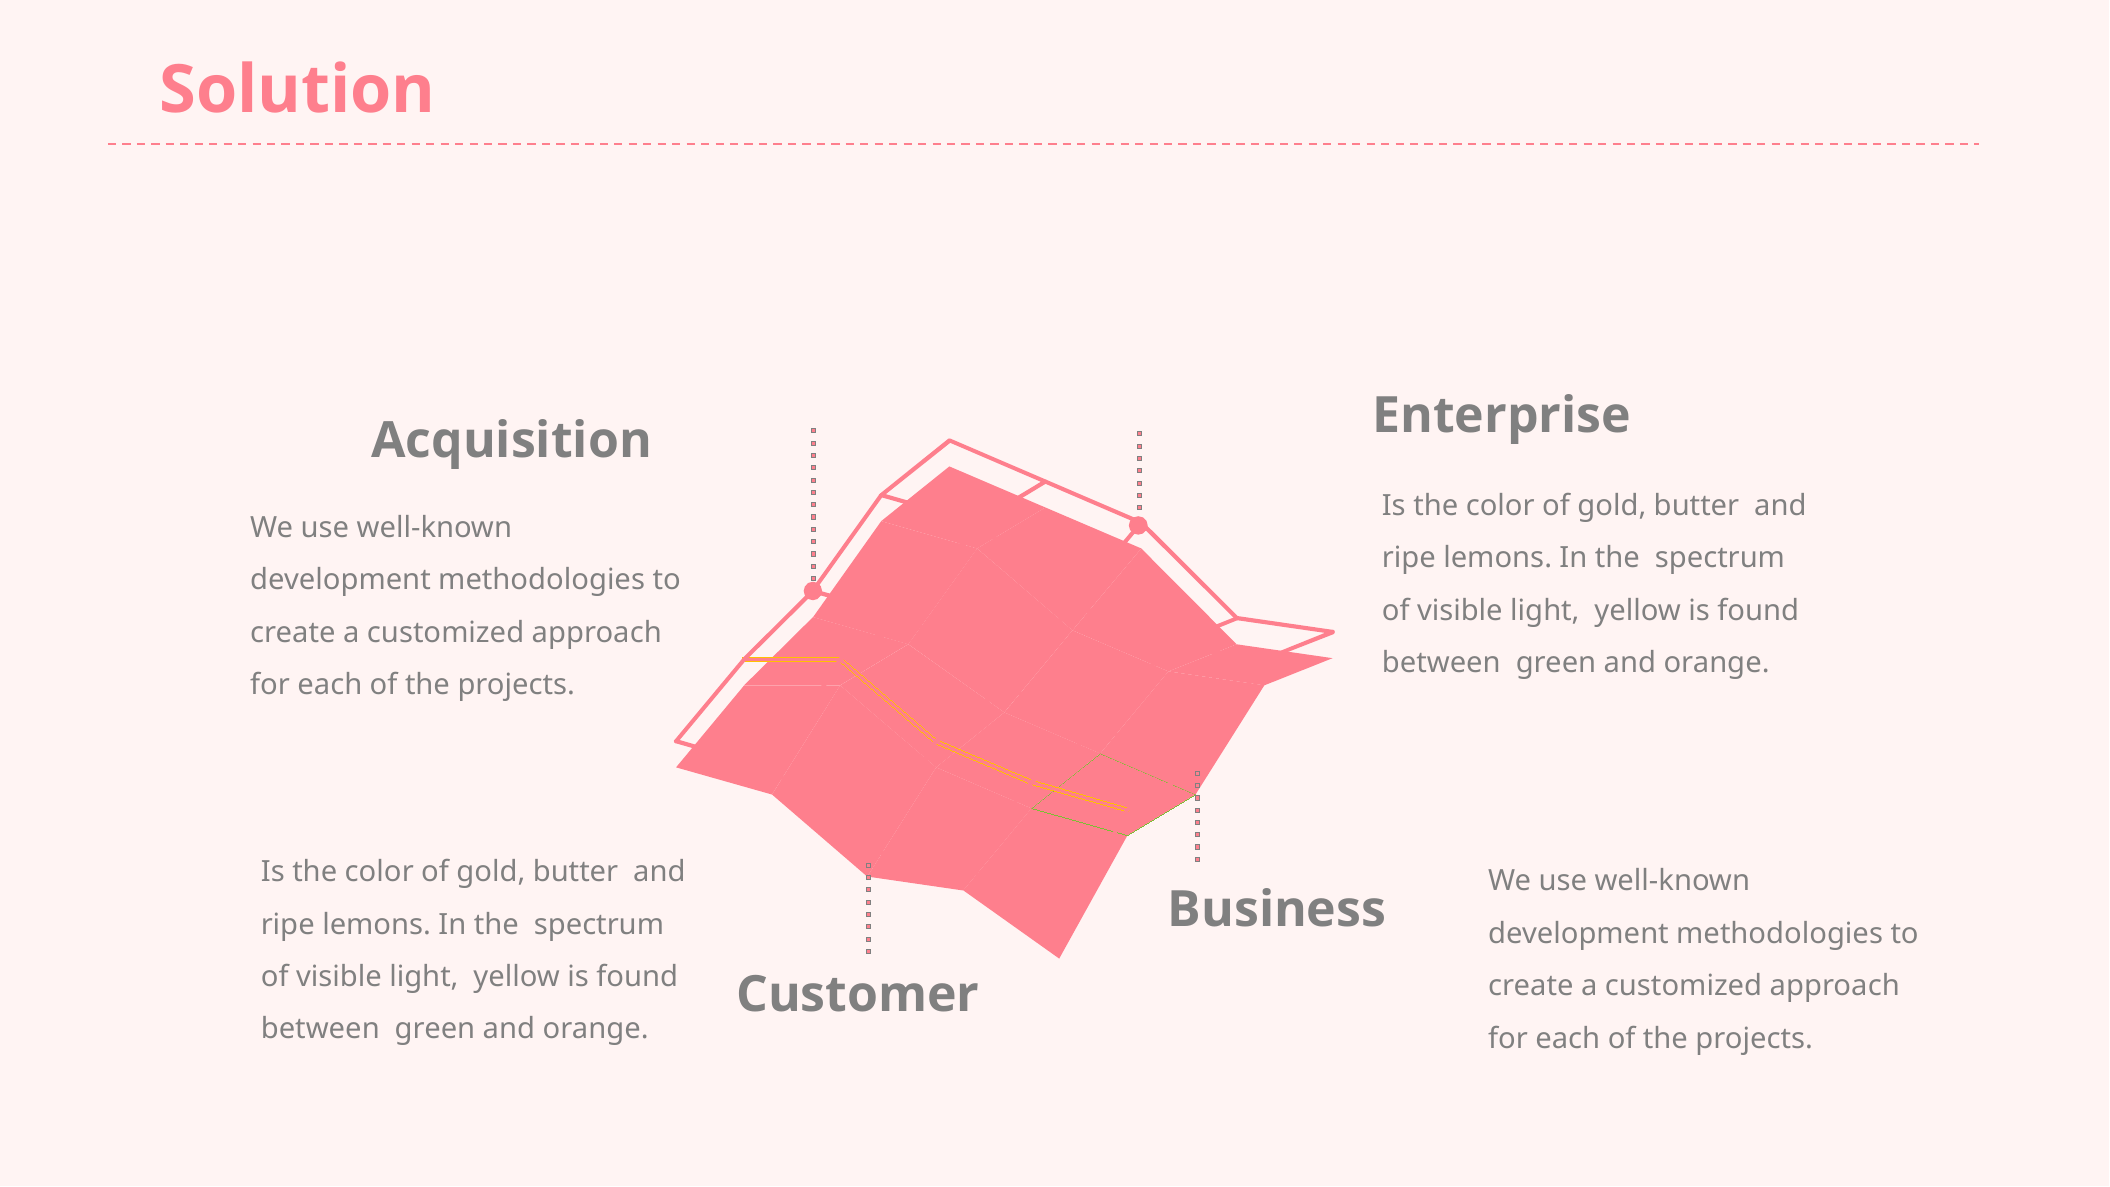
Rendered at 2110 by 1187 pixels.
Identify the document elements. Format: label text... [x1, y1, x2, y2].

text_box Solution [143, 37, 452, 134]
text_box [230, 374, 1941, 1067]
